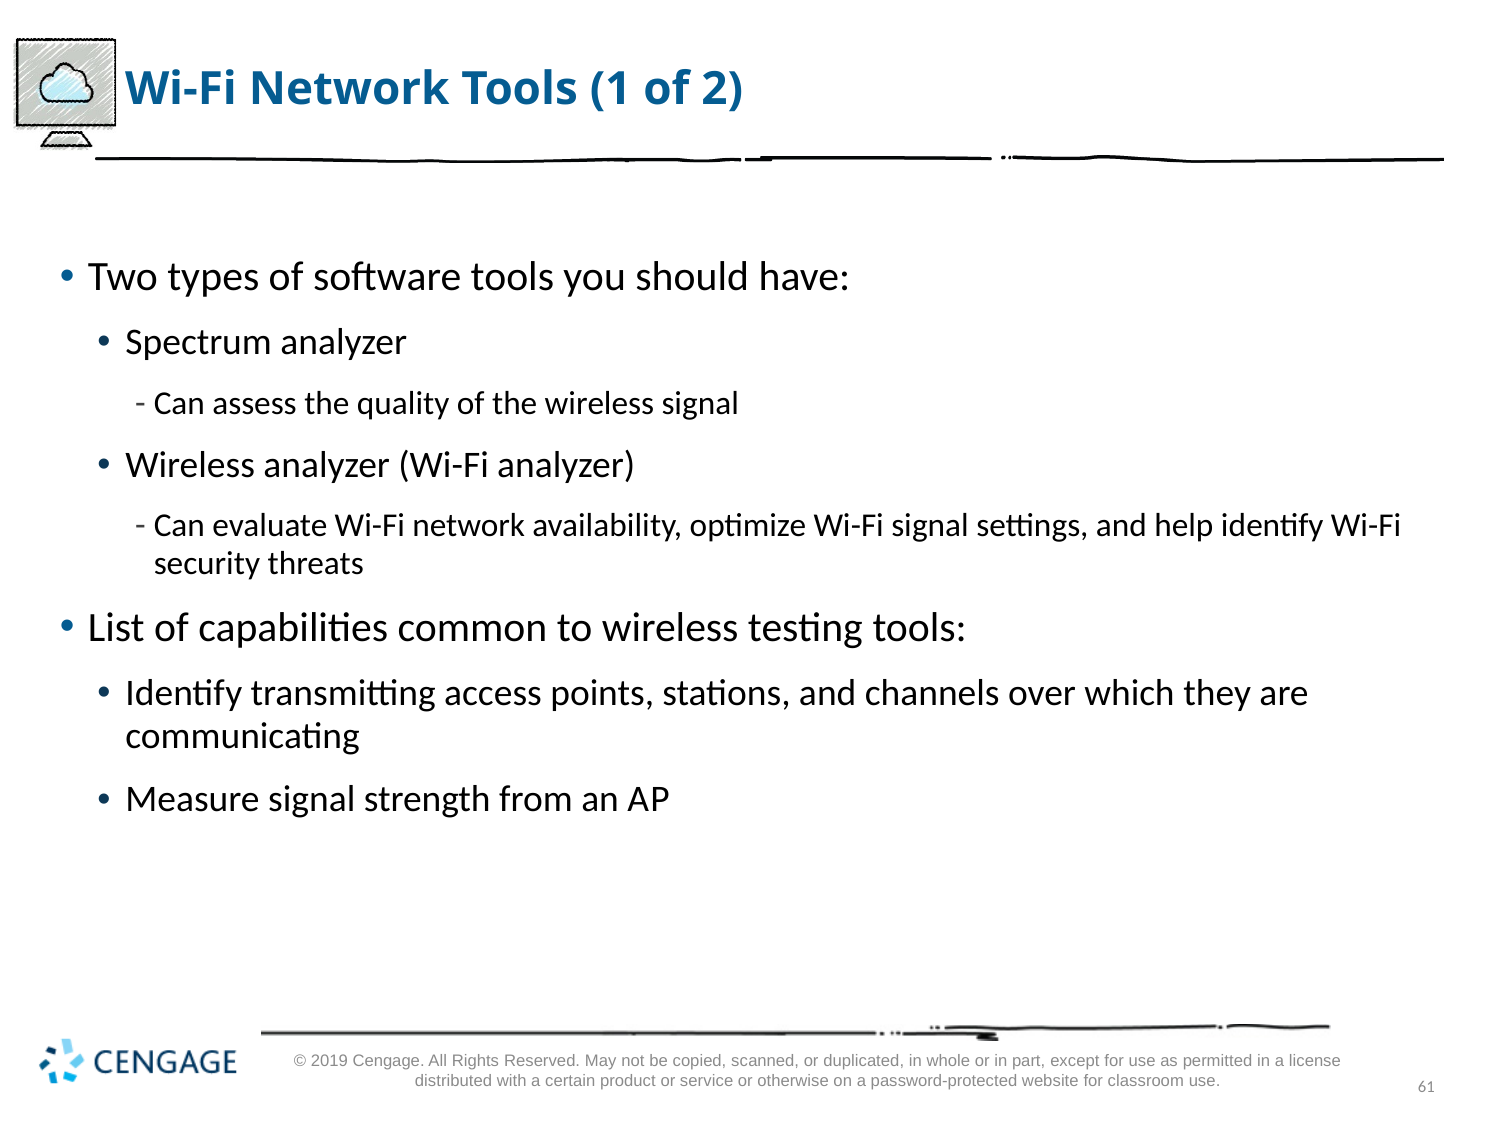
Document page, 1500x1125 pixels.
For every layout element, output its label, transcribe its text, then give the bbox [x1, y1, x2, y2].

title Wi-Fi Network Tools (1 of 2) [125, 66, 1442, 116]
picture [261, 1024, 1331, 1041]
picture [19, 1025, 249, 1096]
picture [95, 155, 1444, 163]
footer © 2019 Cengage. All Rights Reserved. May not be copied, scanned, or duplicated, in whole or in part, except for use as permitted in a license distributed with a certain product or service or otherwise on a password-protected website for classroom use. [262, 1050, 1375, 1091]
picture [13, 36, 117, 151]
list Two types of software tools you should have: Spectrum analyzer Can assess the quality of the wireless signal Wireless analyzer (Wi-Fi analyzer) Can evaluate Wi-Fi network availability, optimize Wi-Fi signal settings, and help identify Wi-Fi security threats List of capabilities common to wireless testing tools: Identify transmitting access points, stations, and channels over which they are communicating Measure signal strength from an A P [59, 252, 1441, 827]
